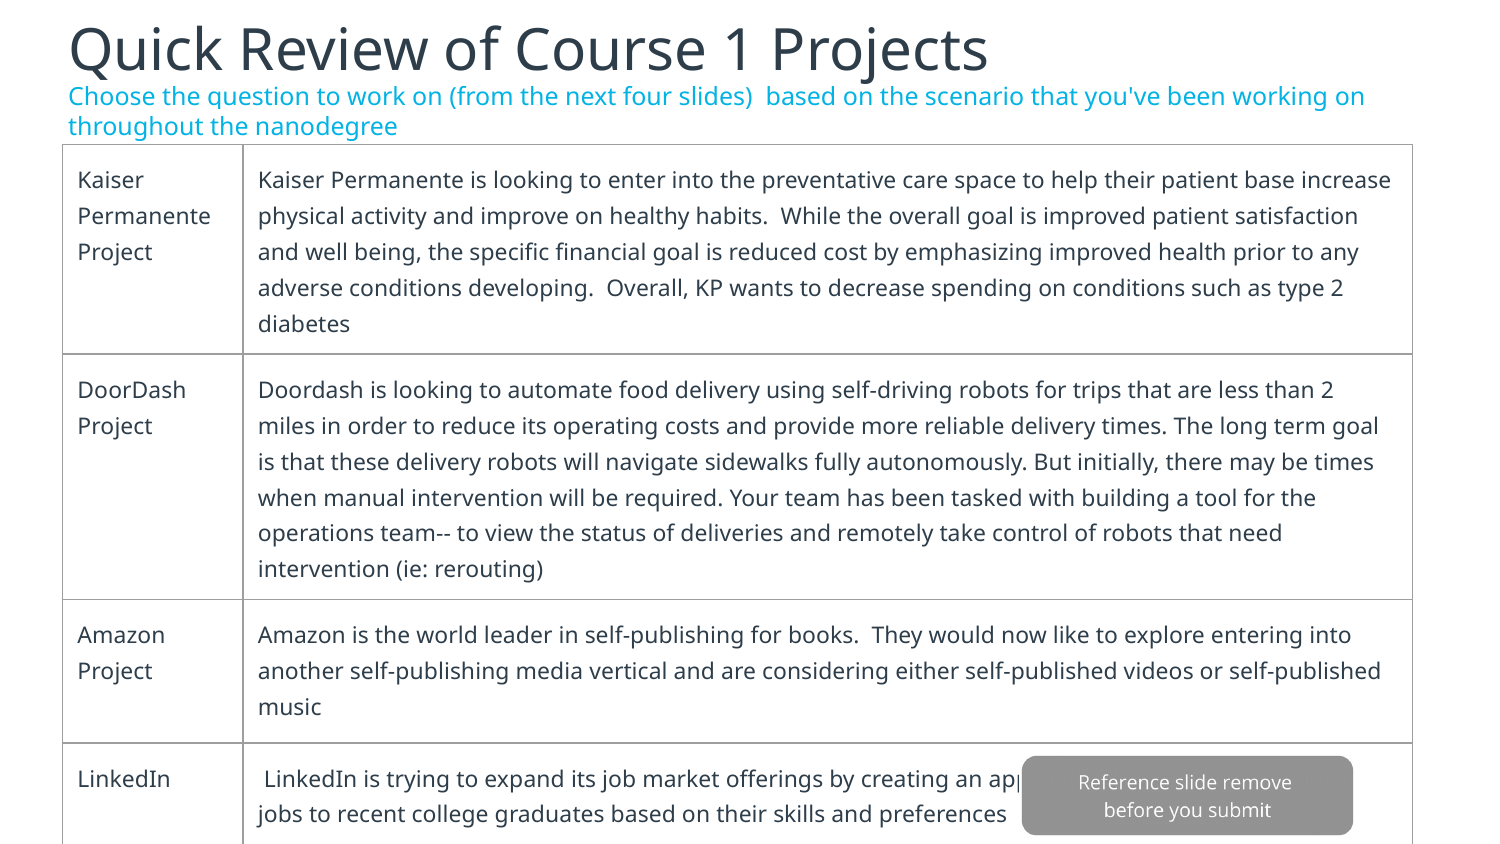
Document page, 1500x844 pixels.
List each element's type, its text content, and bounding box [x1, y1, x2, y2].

table_cell DoorDash Project [63, 355, 242, 599]
table_cell Amazon Project [63, 600, 242, 742]
title Quick Review of Course 1 Projects [62, 6, 1413, 73]
list Choose the question to work on (from the next four slides) based on the scenario that you've been working on throughout the nanodegree [62, 75, 1413, 142]
table_cell LinkedIn is trying to expand its job market offerings by creating an app that will recommend the best jobs to recent college graduates based on their skills and preferences [244, 744, 1412, 844]
table_header Kaiser Permanente is looking to enter into the preventative care space to help their patient base increase physical activity and improve on healthy habits. While the overall goal is improved patient satisfaction and well being, the specific financial goal is reduced cost by emphasizing improved health prior to any adverse conditions developing. Overall, KP wants to decrease spending on conditions such as type 2 diabetes [244, 145, 1412, 353]
table_cell Amazon is the world leader in self-publishing for books. They would now like to explore entering into another self-publishing media vertical and are considering either self-published videos or self-published music [244, 600, 1412, 742]
table_header Kaiser Permanente Project [63, 145, 242, 353]
table_cell LinkedIn [63, 744, 242, 844]
table_cell Doordash is looking to automate food delivery using self-driving robots for trips that are less than 2 miles in order to reduce its operating costs and provide more reliable delivery times. The long term goal is that these delivery robots will navigate sidewalks fully autonomously. But initially, there may be times when manual intervention will be required. Your team has been tasked with building a tool for the operations team-- to view the status of deliveries and remotely take control of robots that need intervention (ie: rerouting) [244, 355, 1412, 599]
picture [1018, 753, 1355, 838]
